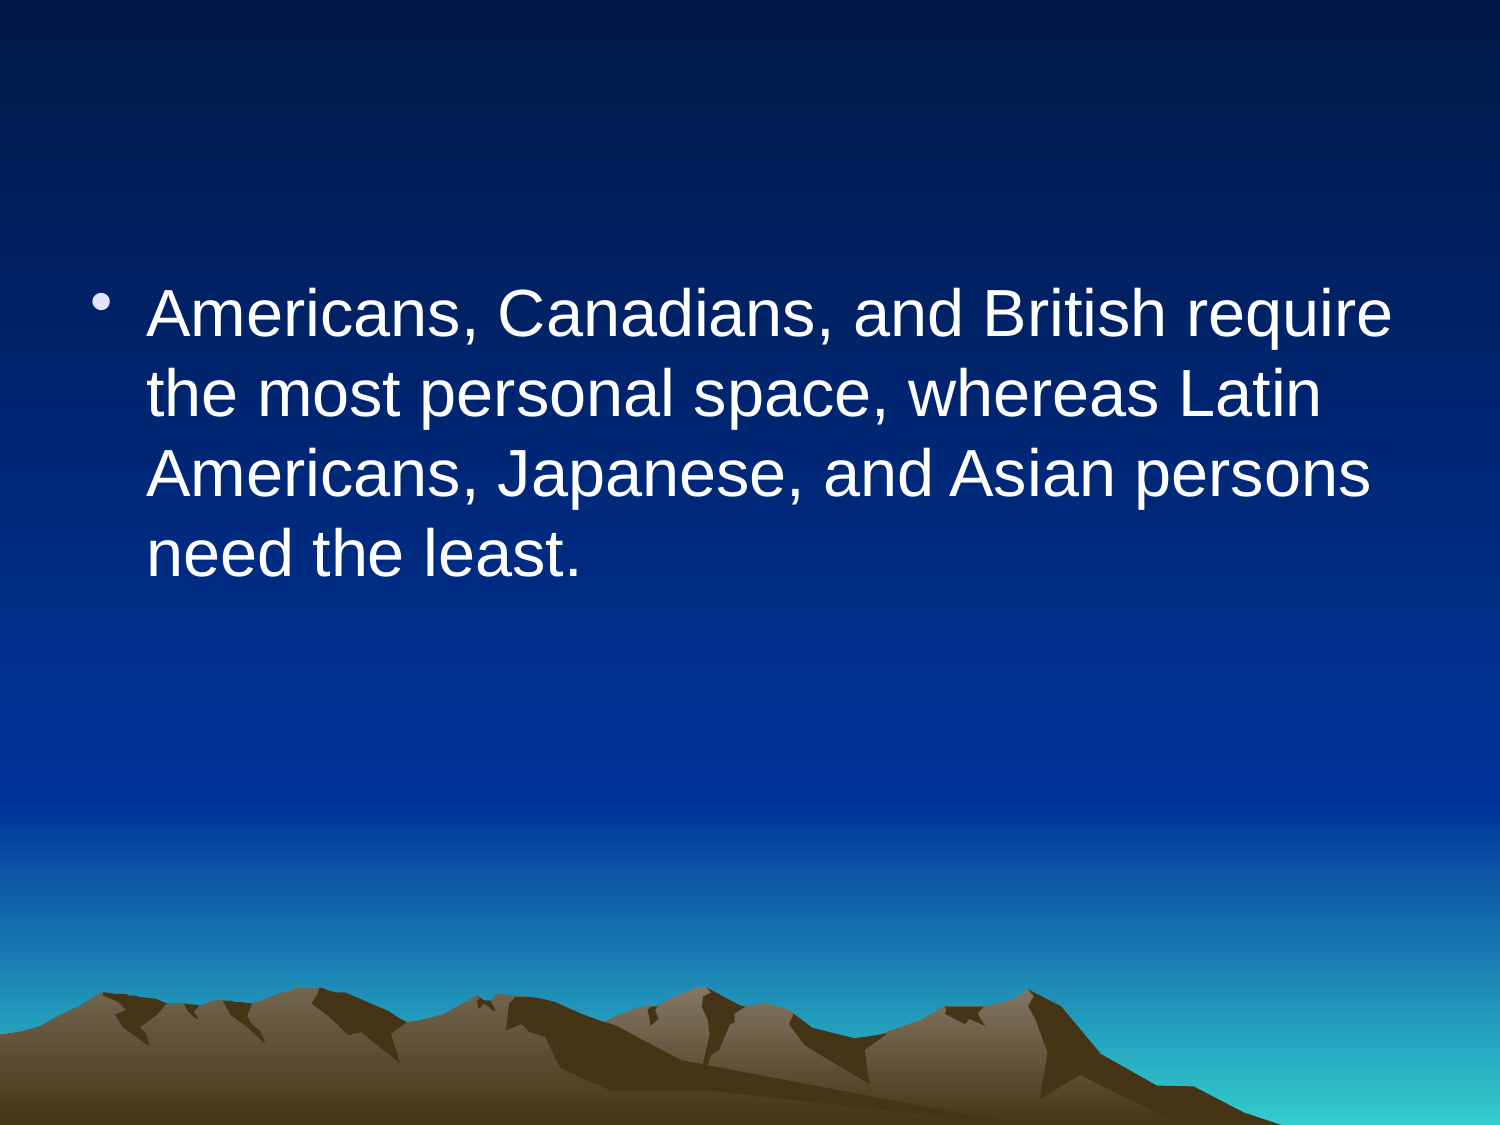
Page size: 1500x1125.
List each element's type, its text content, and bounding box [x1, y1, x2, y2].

list Americans, Canadians, and British require the most personal space, whereas Latin Americans, Japanese, and Asian persons need the least. [74, 262, 1426, 1001]
